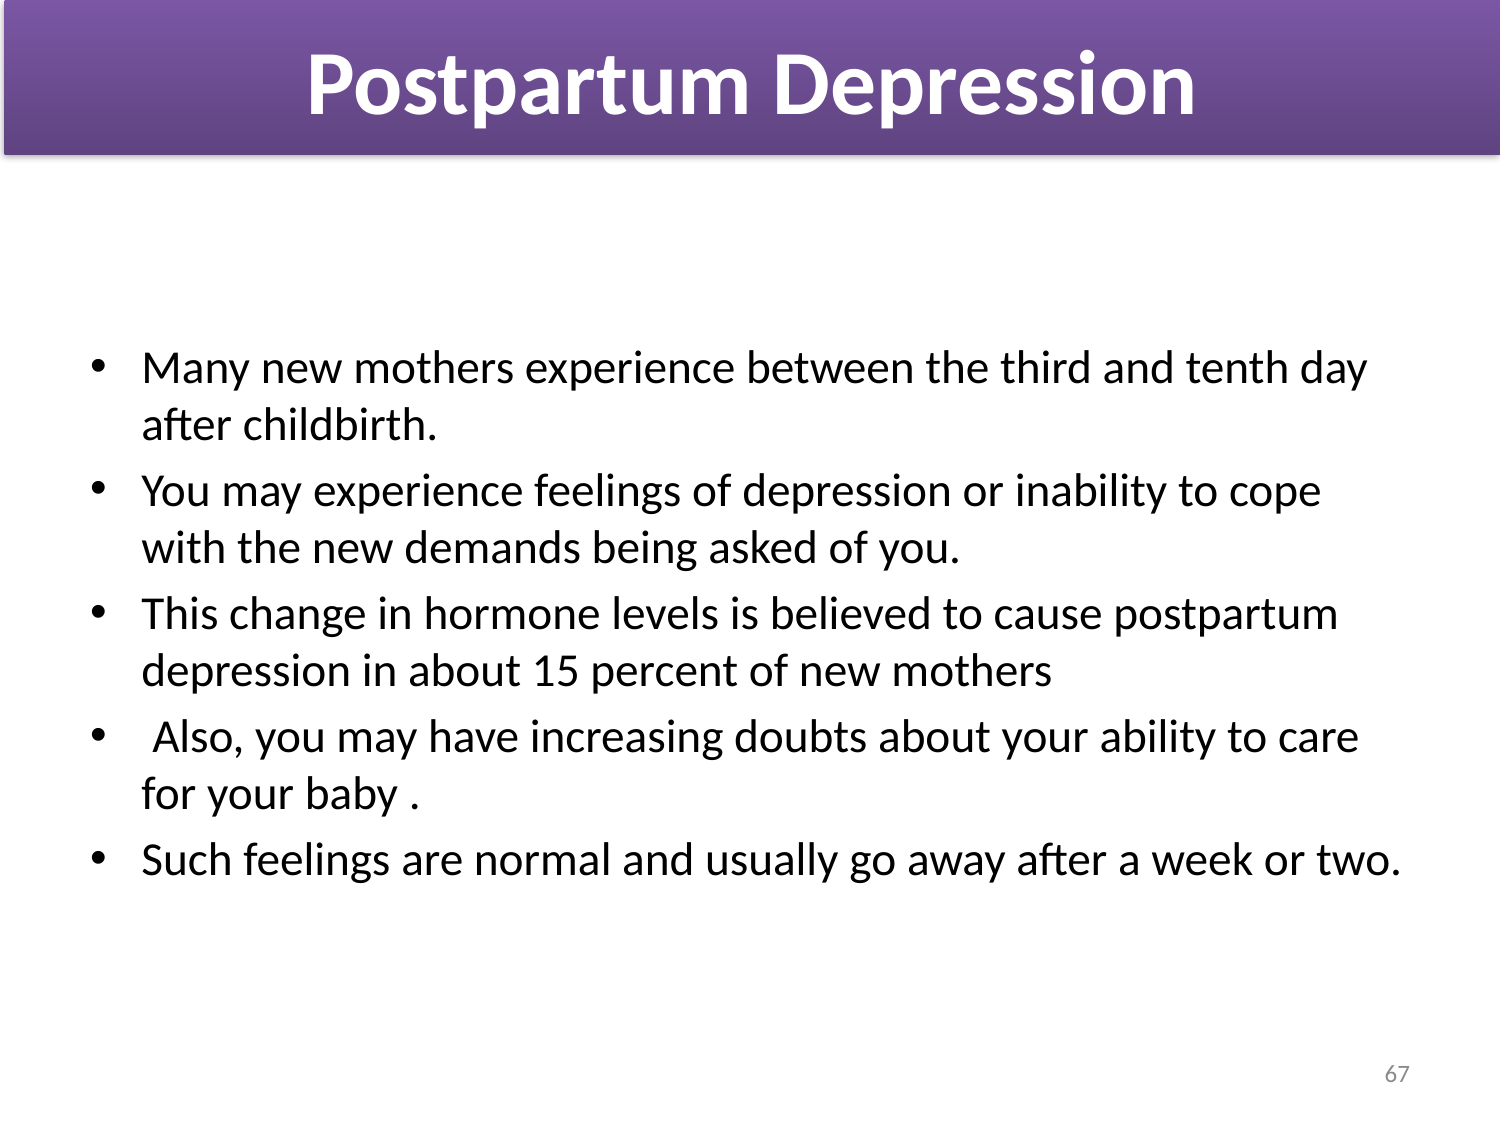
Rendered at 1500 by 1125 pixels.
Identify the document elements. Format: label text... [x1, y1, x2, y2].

slide_number 67 [1074, 1042, 1425, 1103]
list Many new mothers experience between the third and tenth day after childbirth. You may experience feelings of depression or inability to cope with the new demands being asked of you. This change in hormone levels is believed to cause postpartum depression in about 15 percent of new mothers Also, you may have increasing doubts about your ability to care for your baby . Such feelings are normal and usually go away after a week or two. [75, 262, 1425, 1005]
title Postpartum Depression [4, 0, 1500, 155]
